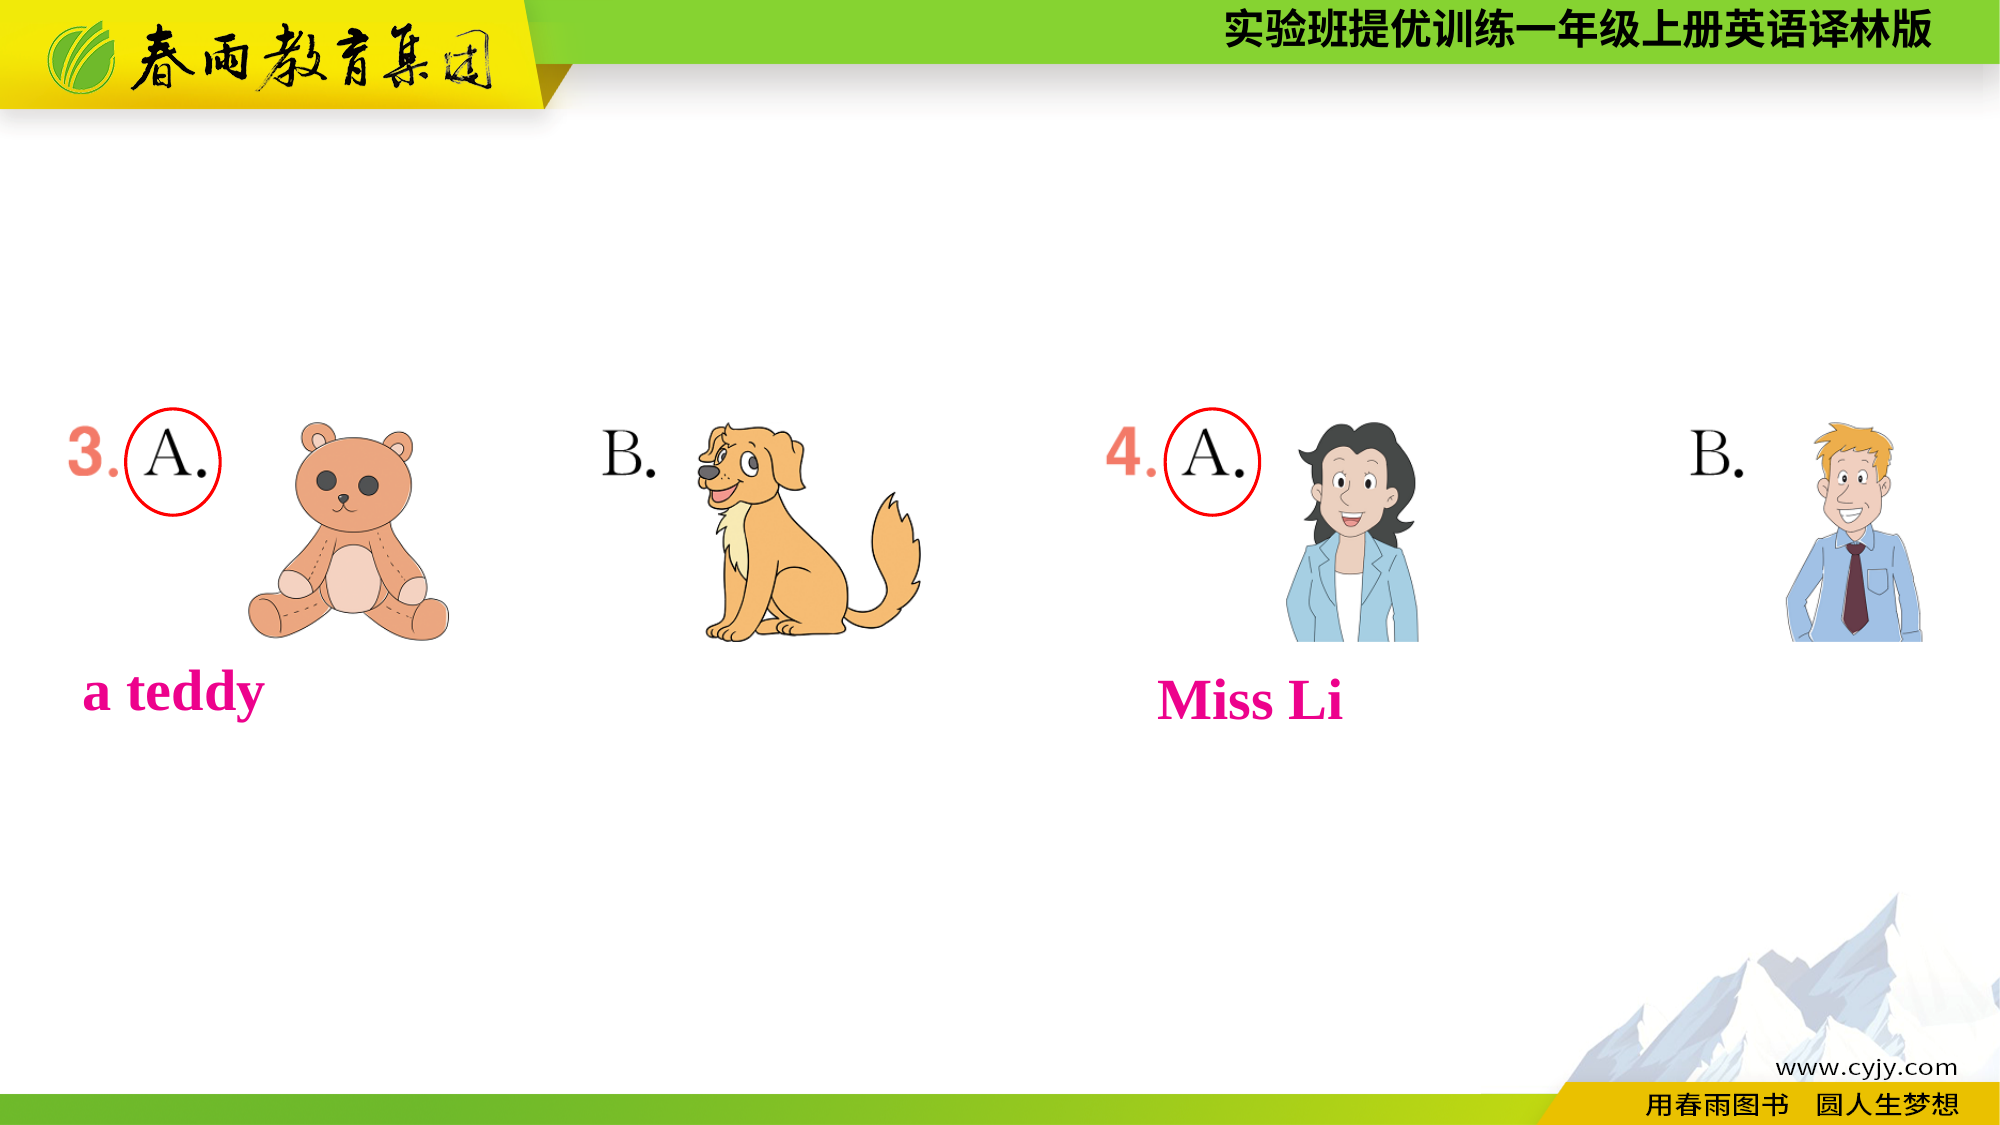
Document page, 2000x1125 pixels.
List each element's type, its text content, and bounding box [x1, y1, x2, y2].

text_box a teddy [67, 669, 281, 730]
picture [0, 0, 2000, 1125]
text_box Miss Li [1142, 669, 1359, 739]
